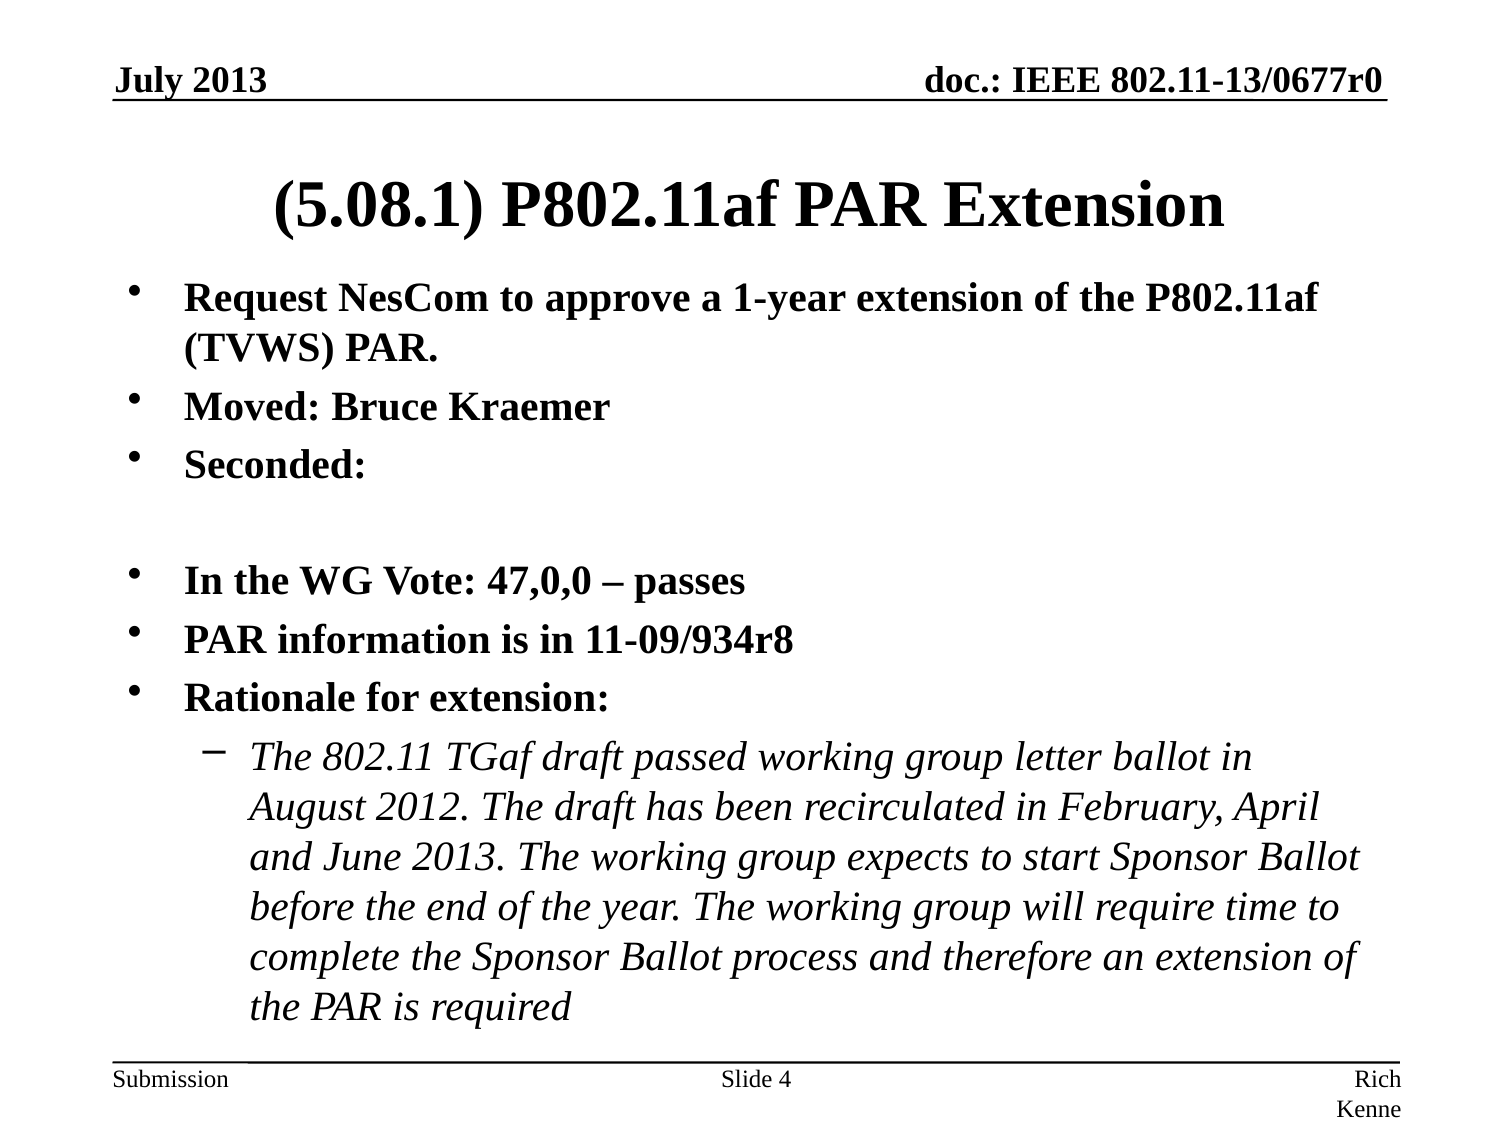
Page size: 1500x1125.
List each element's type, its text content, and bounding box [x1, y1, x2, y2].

title (5.08.1) P802.11af PAR Extension [112, 112, 1388, 262]
footer Rich Kennedy, BlackBerry [1324, 1061, 1402, 1093]
slide_number Slide 4 [712, 1061, 800, 1093]
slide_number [114, 54, 374, 101]
list Request NesCom to approve a 1-year extension of the P802.11af (TVWS) PAR. Moved: Bruce Kraemer Seconded: In the WG Vote: 47,0,0 – passes PAR information is in 11-09/934r8 Rationale for extension: The 802.11 TGaf draft passed working group letter ballot in August 2012. The draft has been recirculated in February, April and June 2013. The working group expects to start Sponsor Ballot before the end of the year. The working group will require time to complete the Sponsor Ballot process and therefore an extension of the PAR is required [112, 262, 1388, 1050]
